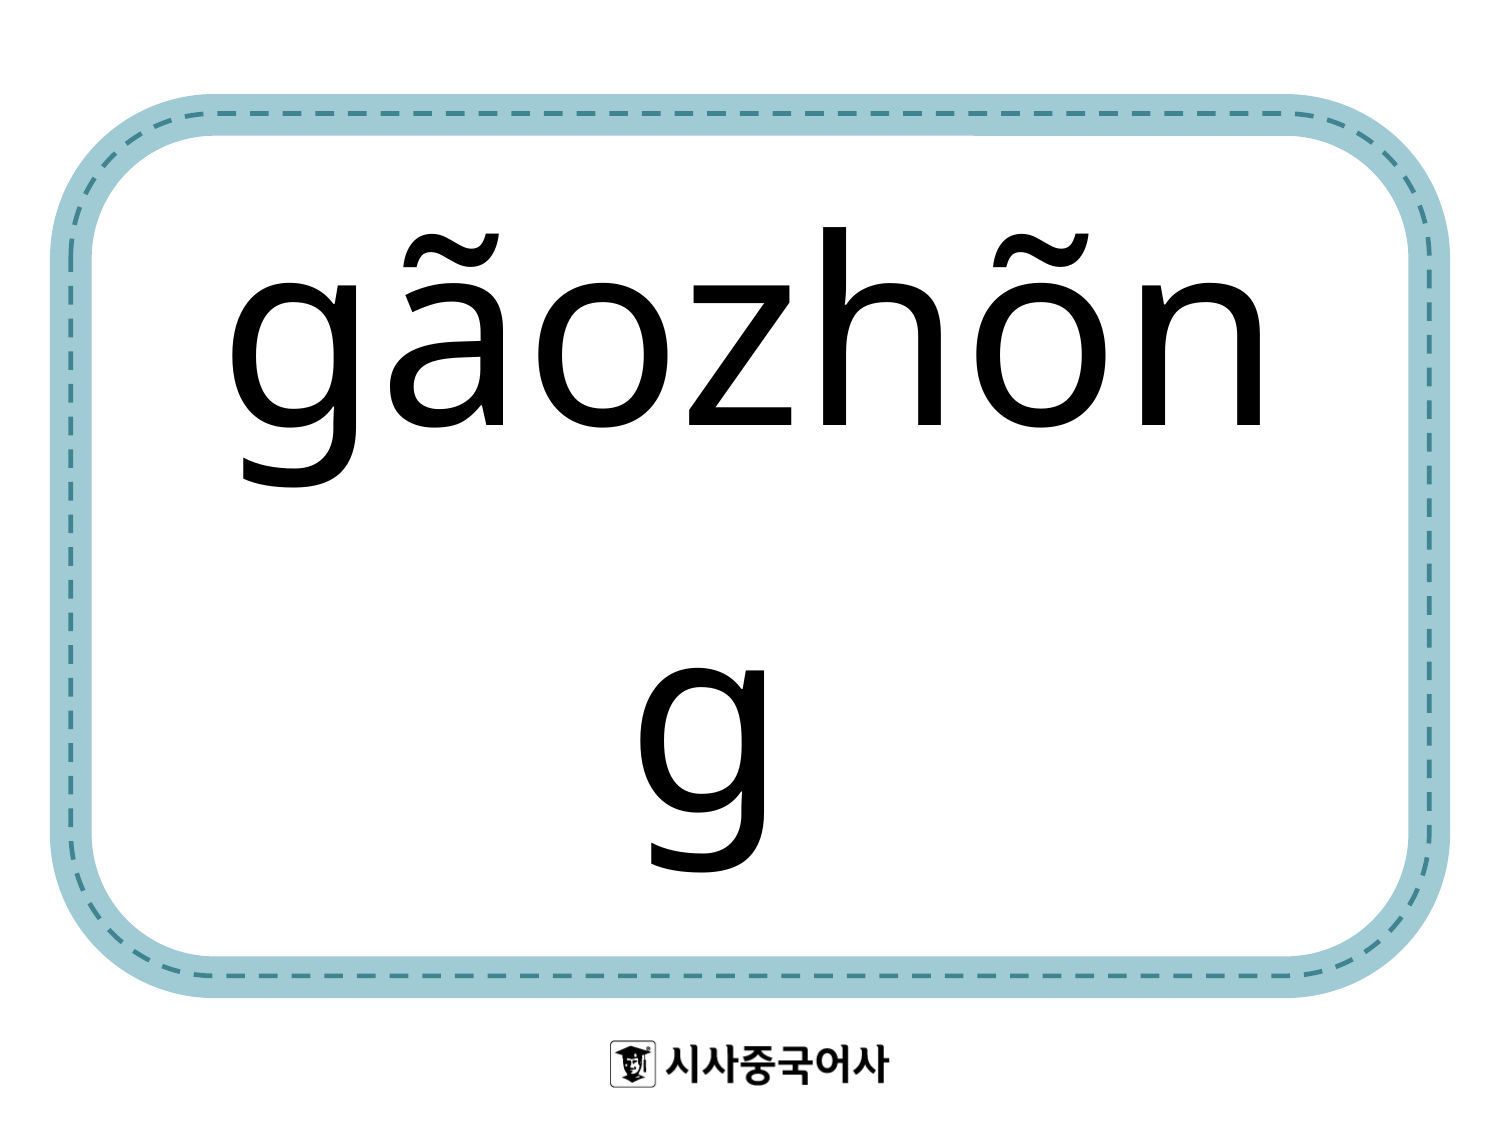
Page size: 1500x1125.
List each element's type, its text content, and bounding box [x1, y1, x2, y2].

text_box gãozhõng [145, 189, 1354, 853]
picture [602, 1034, 898, 1094]
